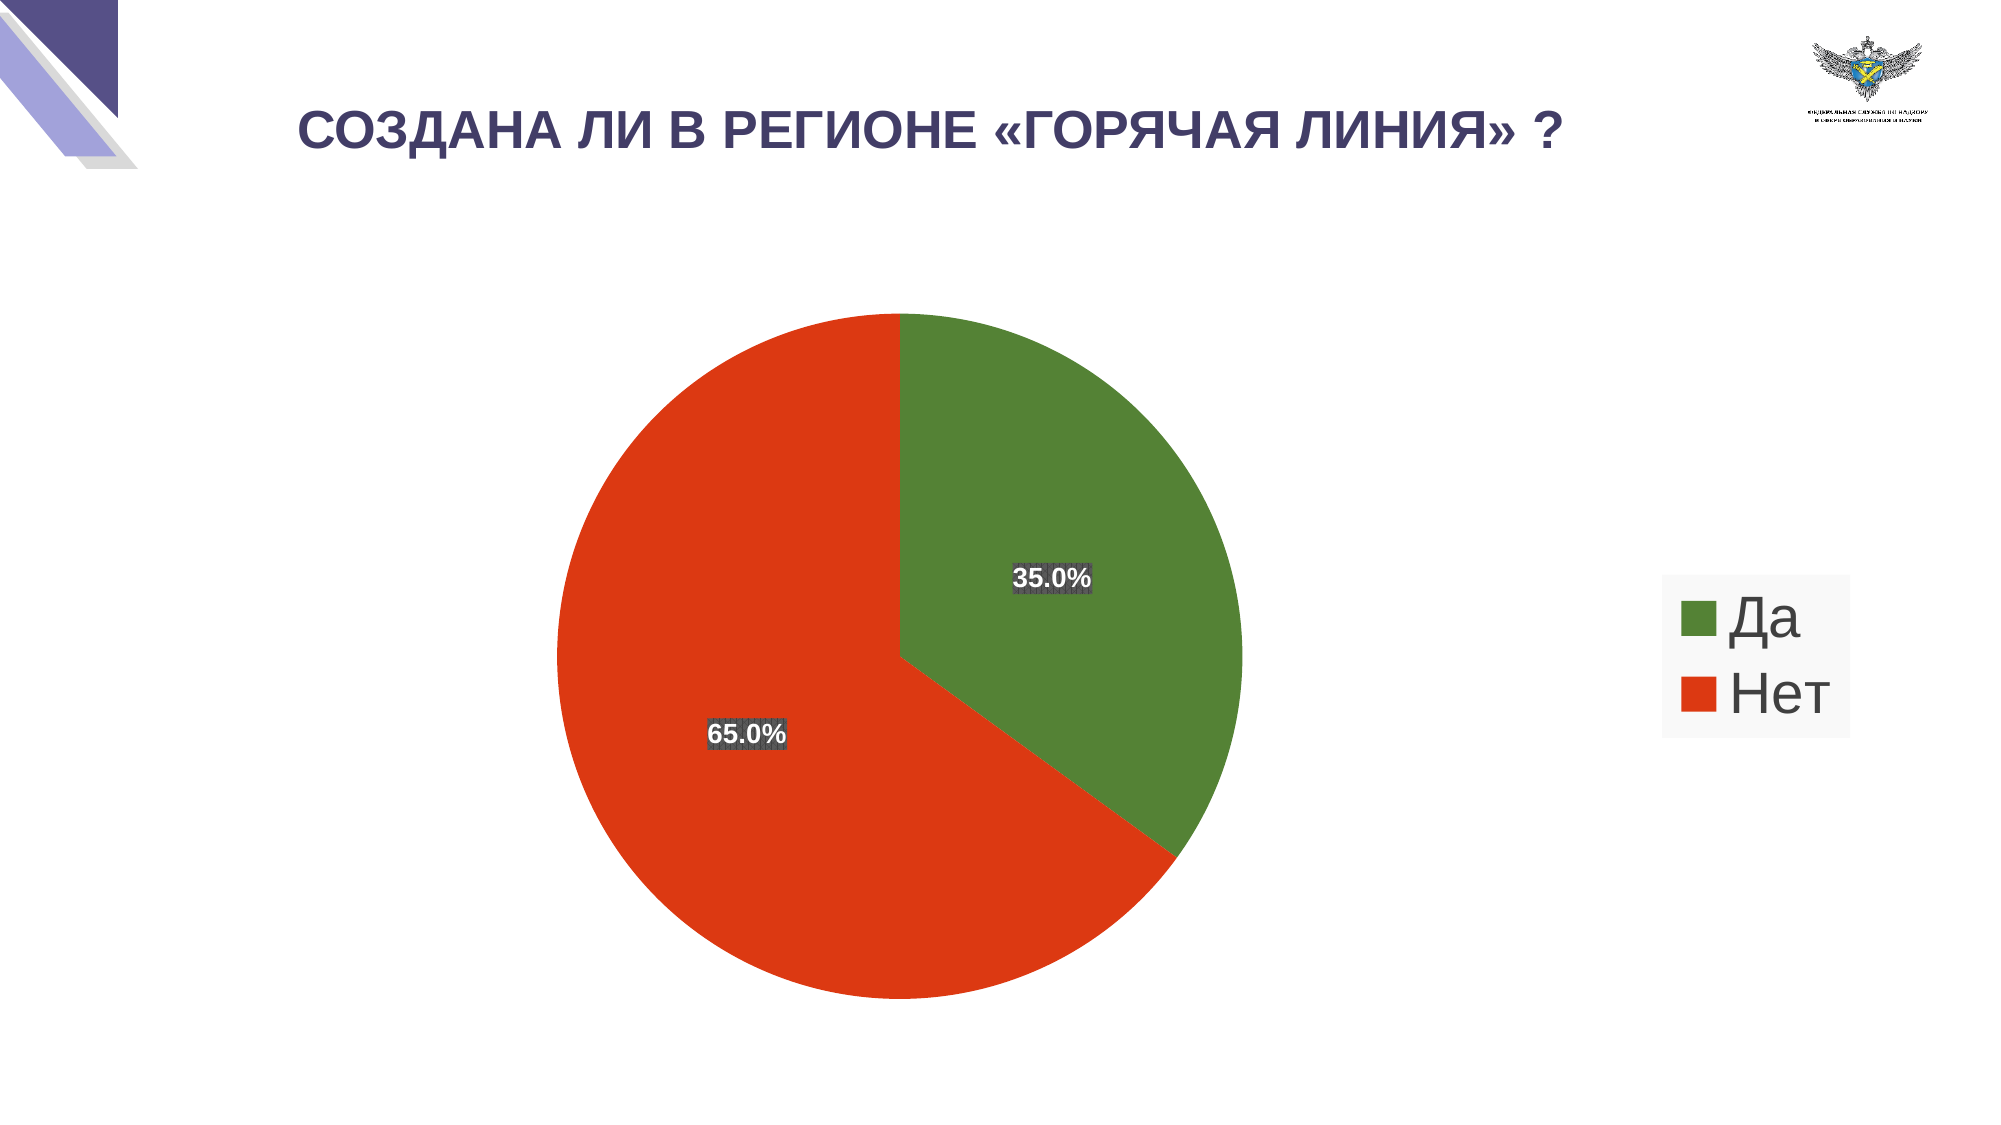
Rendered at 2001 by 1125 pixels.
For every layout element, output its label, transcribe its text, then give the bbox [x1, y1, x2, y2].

picture [1808, 35, 1928, 122]
text_box СОЗДАНА ЛИ В РЕГИОНЕ «ГОРЯЧАЯ ЛИНИЯ» ? [282, 88, 1667, 167]
chart [137, 299, 1863, 1014]
